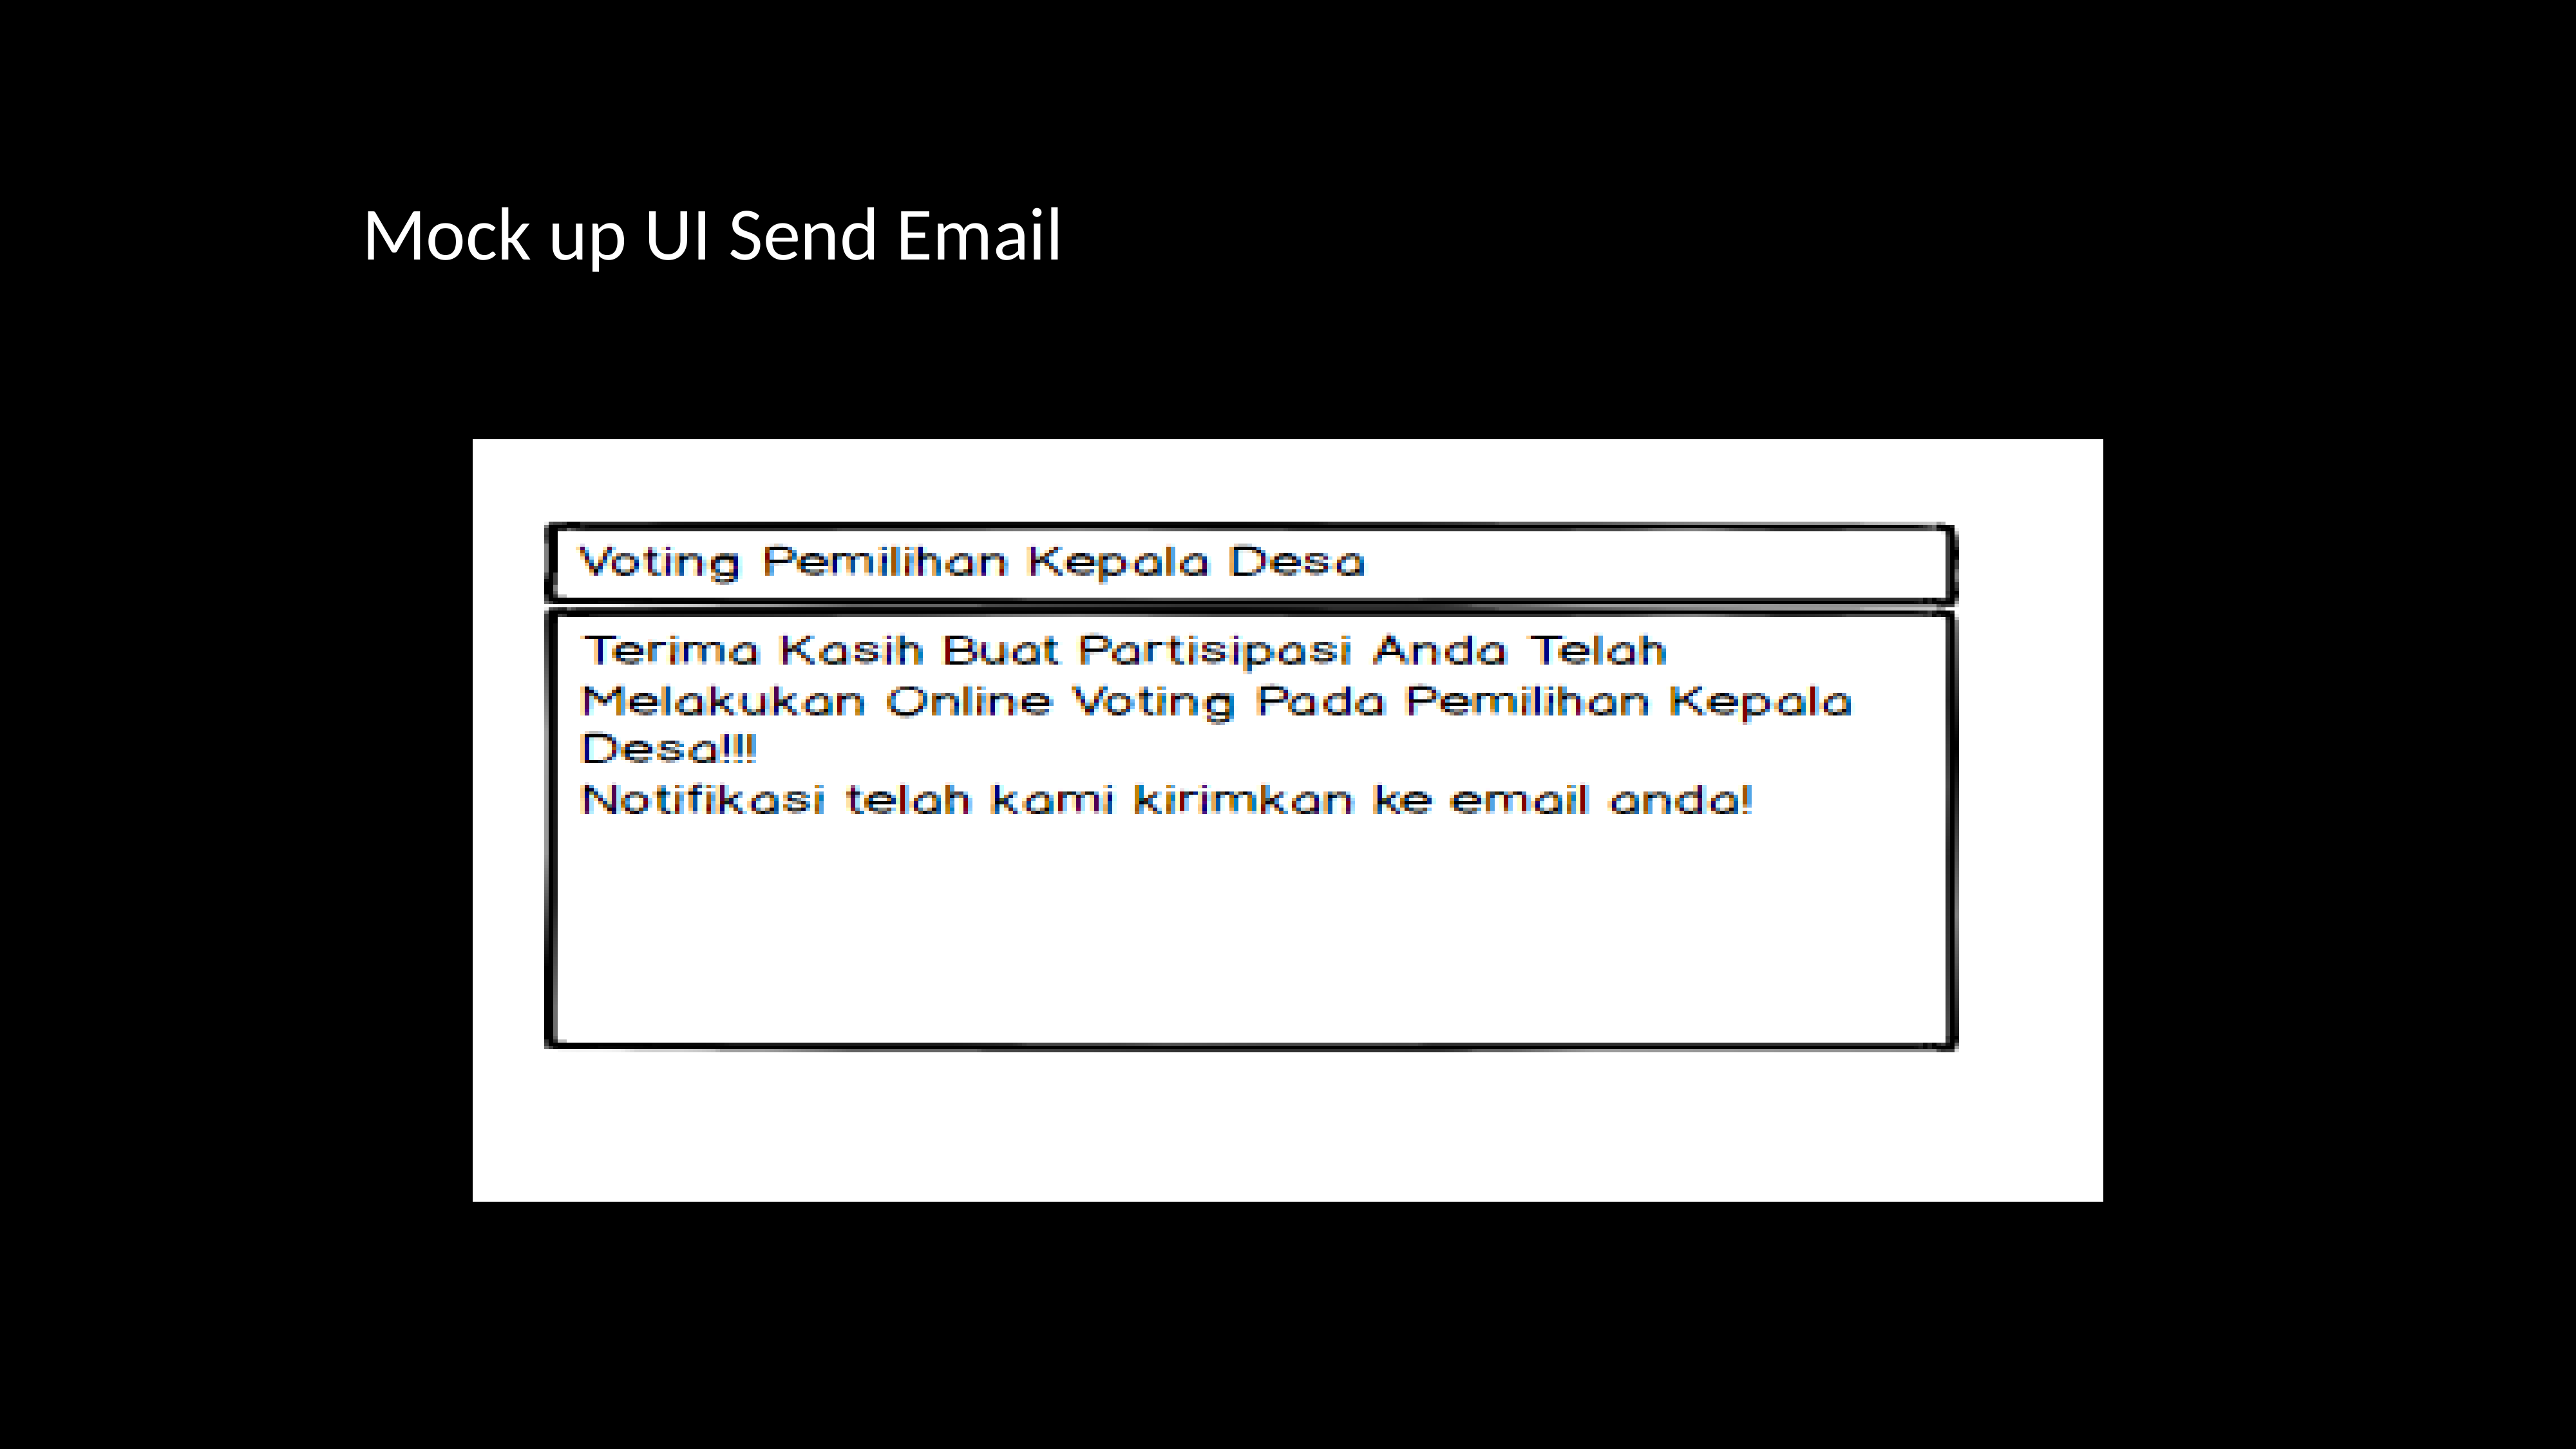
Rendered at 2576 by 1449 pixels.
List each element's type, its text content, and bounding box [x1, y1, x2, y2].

list Mock up UI Send Email [352, 190, 2224, 1202]
picture [473, 439, 2103, 1202]
